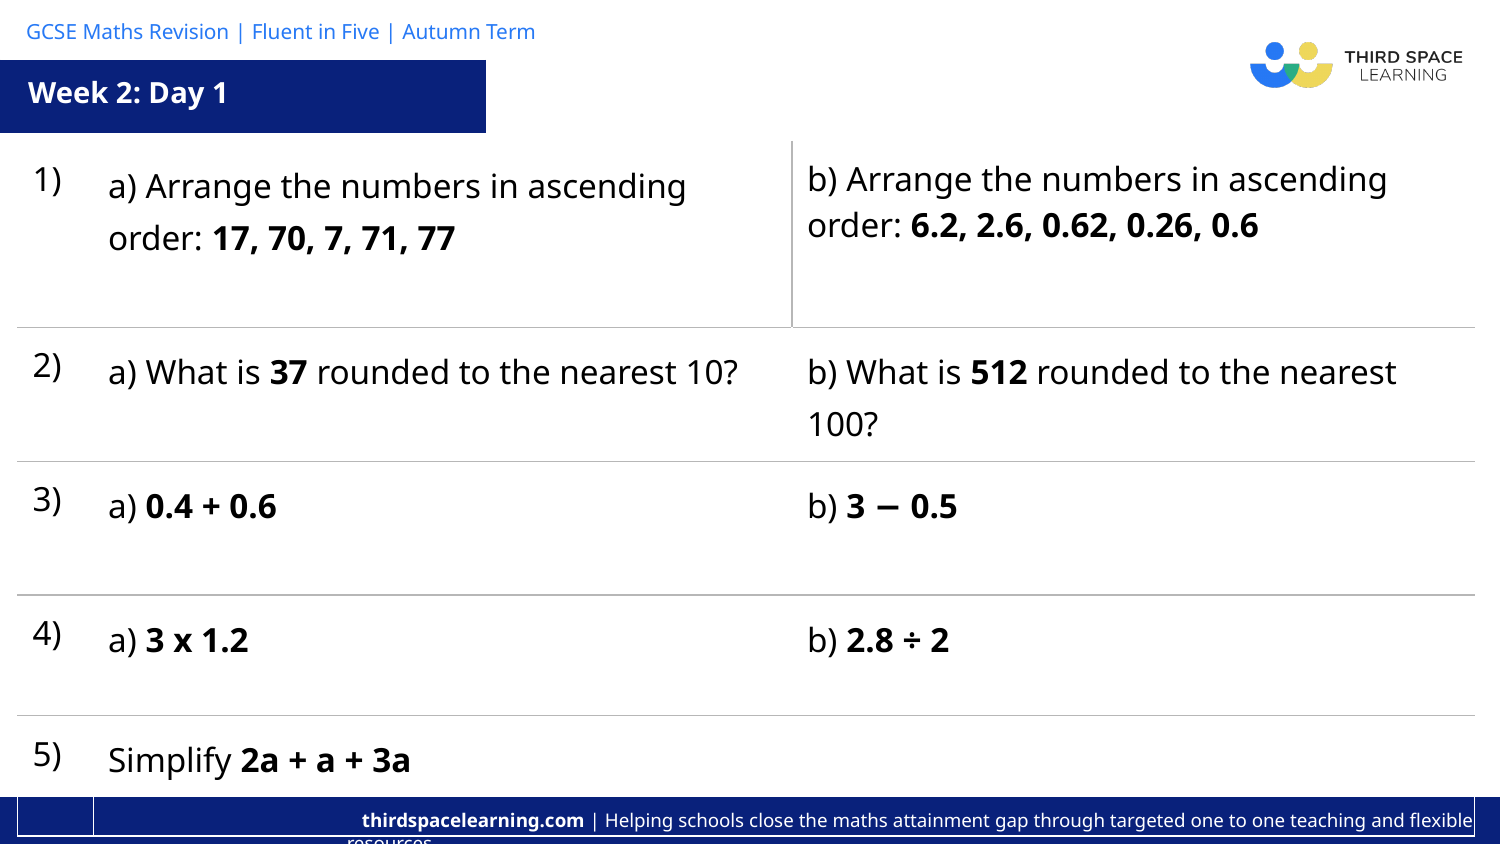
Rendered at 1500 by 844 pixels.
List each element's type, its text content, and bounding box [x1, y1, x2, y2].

table_cell 5) [18, 716, 93, 835]
table_cell 4) [18, 596, 93, 715]
table_cell a) What is 37 rounded to the nearest 10? [94, 328, 791, 461]
table_cell b) What is 512 rounded to the nearest 100? [793, 328, 1474, 461]
table_cell Simplify 2a + a + 3a [94, 716, 1474, 835]
table_cell b) 3 − 0.5 [793, 462, 1474, 594]
picture [1250, 33, 1465, 99]
table_cell 2) [18, 328, 93, 461]
table_header a) Arrange the numbers in ascending order: 17, 70, 7, 71, 77 [94, 142, 791, 327]
table_cell a) 3 x 1.2 [94, 596, 791, 715]
table_cell a) 0.4 + 0.6 [94, 462, 791, 594]
table_cell b) 2.8 ÷ 2 [793, 596, 1474, 715]
table_header b) Arrange the numbers in ascending order: 6.2, 2.6, 0.62, 0.26, 0.6 [793, 142, 1474, 327]
table_cell 3) [18, 462, 93, 594]
text_box Week 2: Day 1 [13, 59, 383, 125]
table_header 1) [18, 142, 93, 327]
